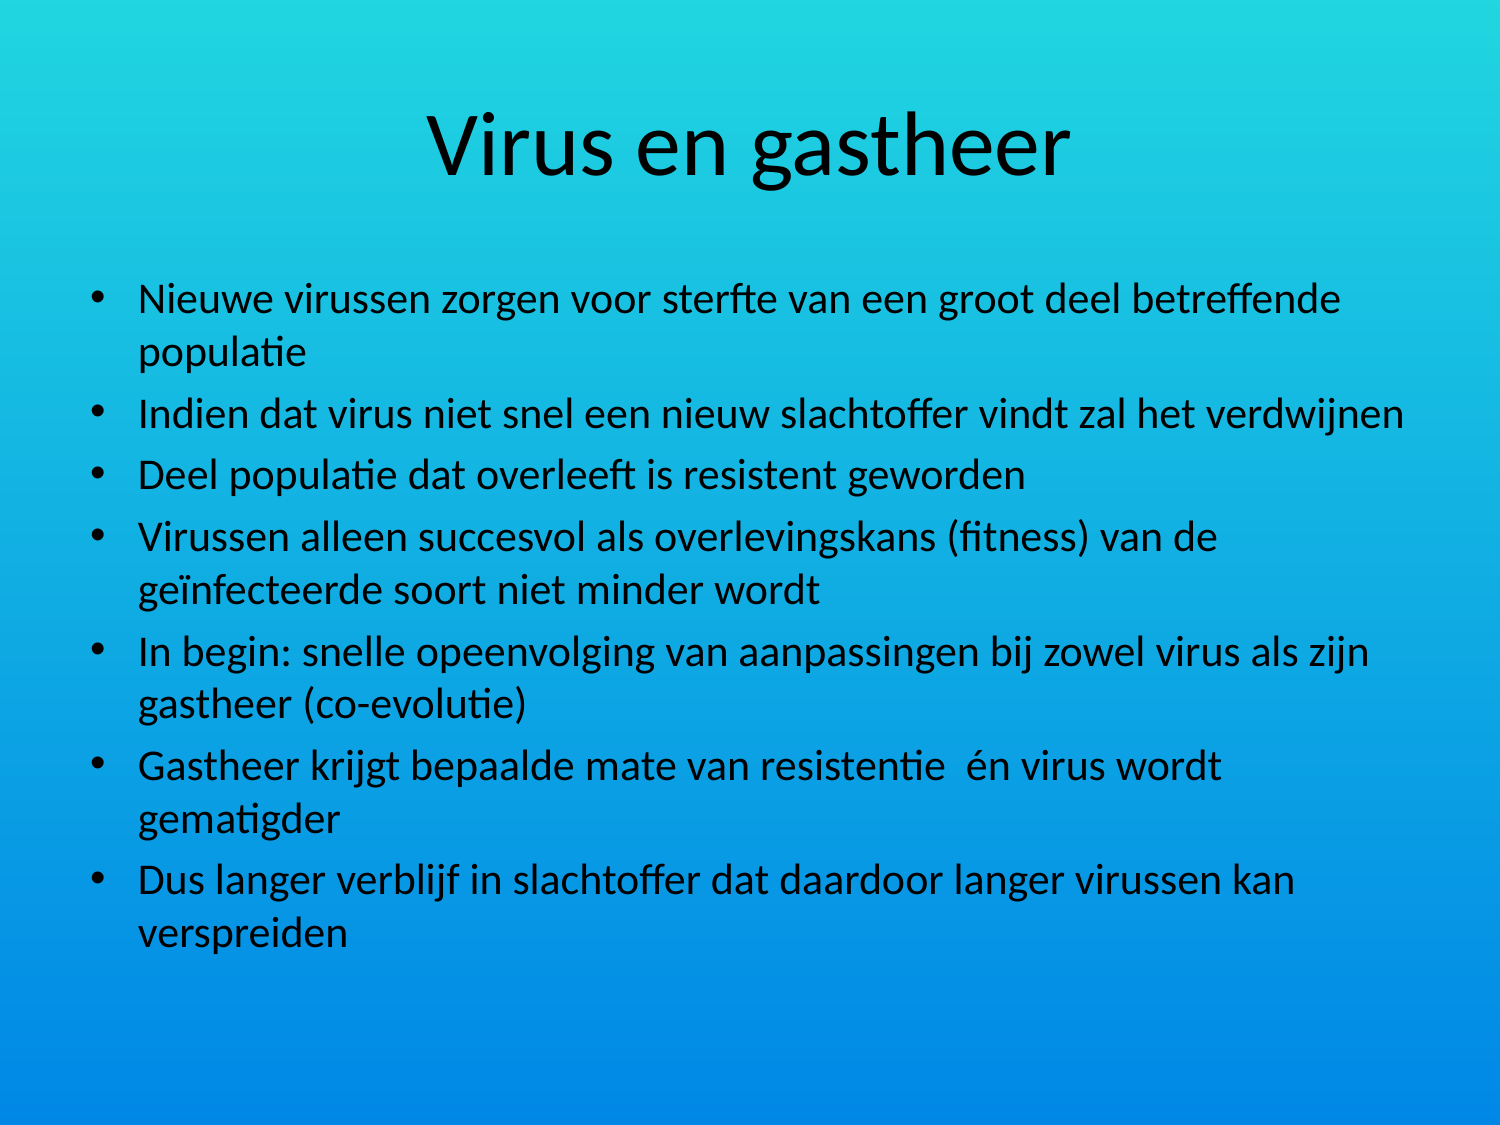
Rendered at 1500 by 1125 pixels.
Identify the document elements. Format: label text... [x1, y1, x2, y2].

list Nieuwe virussen zorgen voor sterfte van een groot deel betreffende populatie Indien dat virus niet snel een nieuw slachtoffer vindt zal het verdwijnen Deel populatie dat overleeft is resistent geworden Virussen alleen succesvol als overlevingskans (fitness) van de geïnfecteerde soort niet minder wordt In begin: snelle opeenvolging van aanpassingen bij zowel virus als zijn gastheer (co-evolutie) Gastheer krijgt bepaalde mate van resistentie én virus wordt gematigder Dus langer verblijf in slachtoffer dat daardoor langer virussen kan verspreiden [75, 262, 1425, 1005]
title Virus en gastheer [75, 45, 1425, 233]
